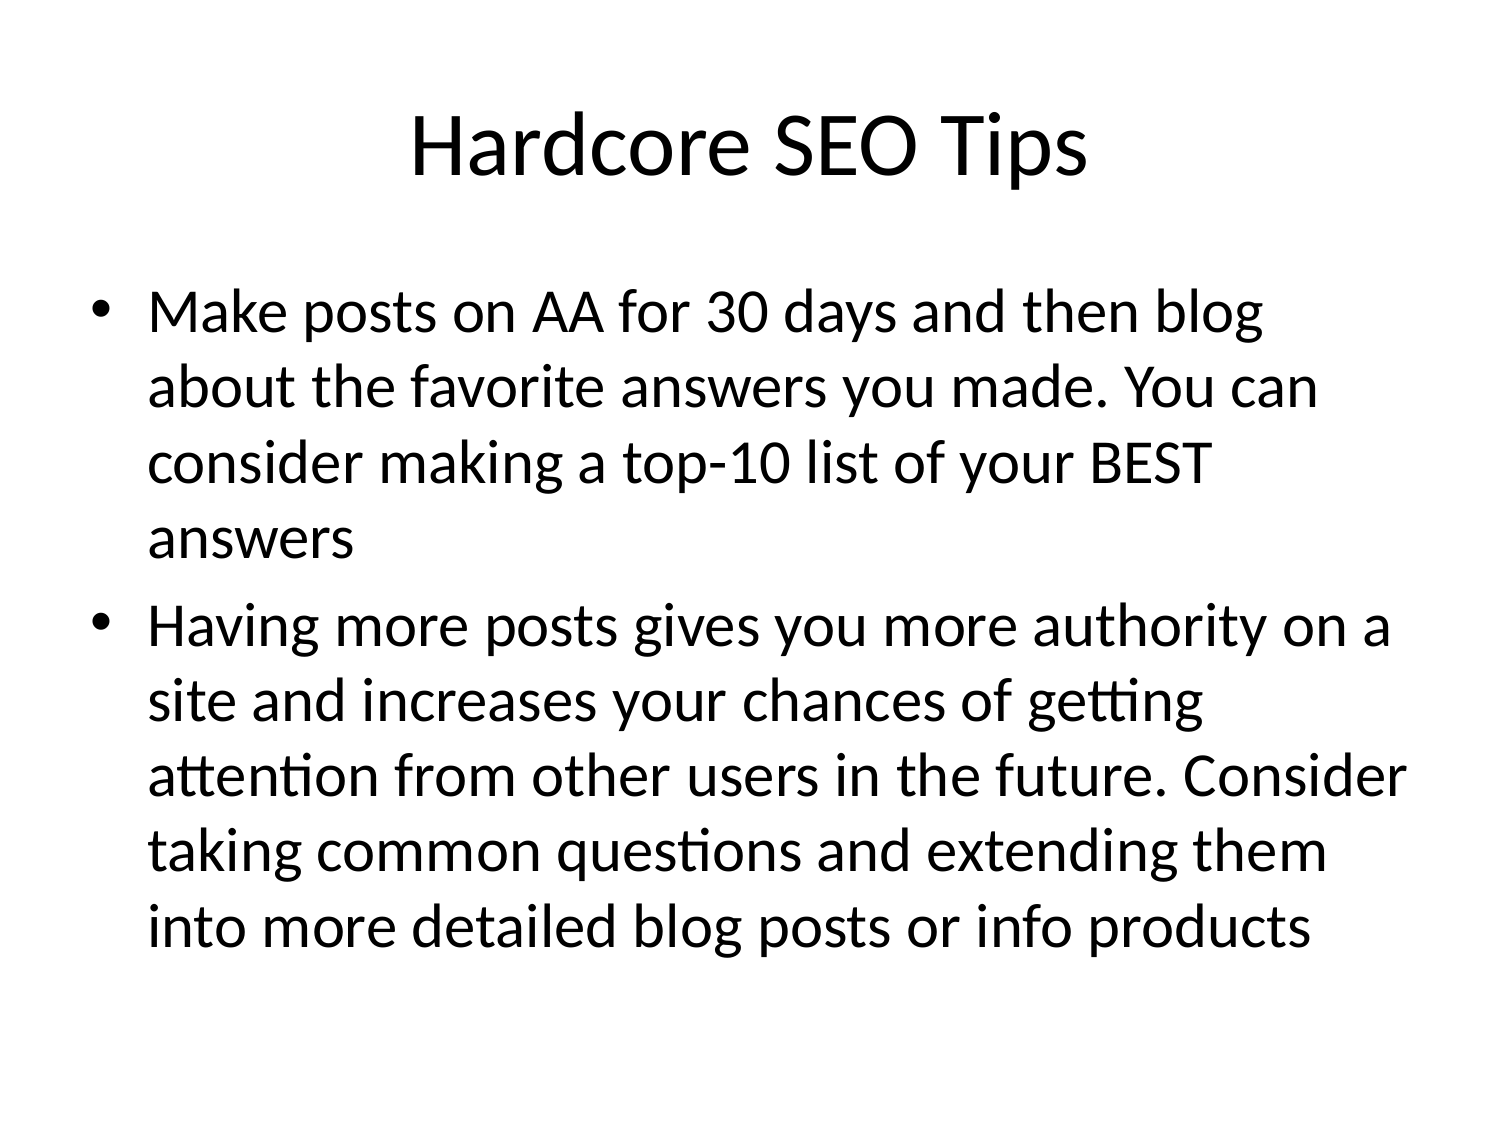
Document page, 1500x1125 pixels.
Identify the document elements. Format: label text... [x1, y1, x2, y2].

title Hardcore SEO Tips [75, 45, 1425, 233]
list Make posts on AA for 30 days and then blog about the favorite answers you made. You can consider making a top-10 list of your BEST answers Having more posts gives you more authority on a site and increases your chances of getting attention from other users in the future. Consider taking common questions and extending them into more detailed blog posts or info products [75, 262, 1425, 1005]
